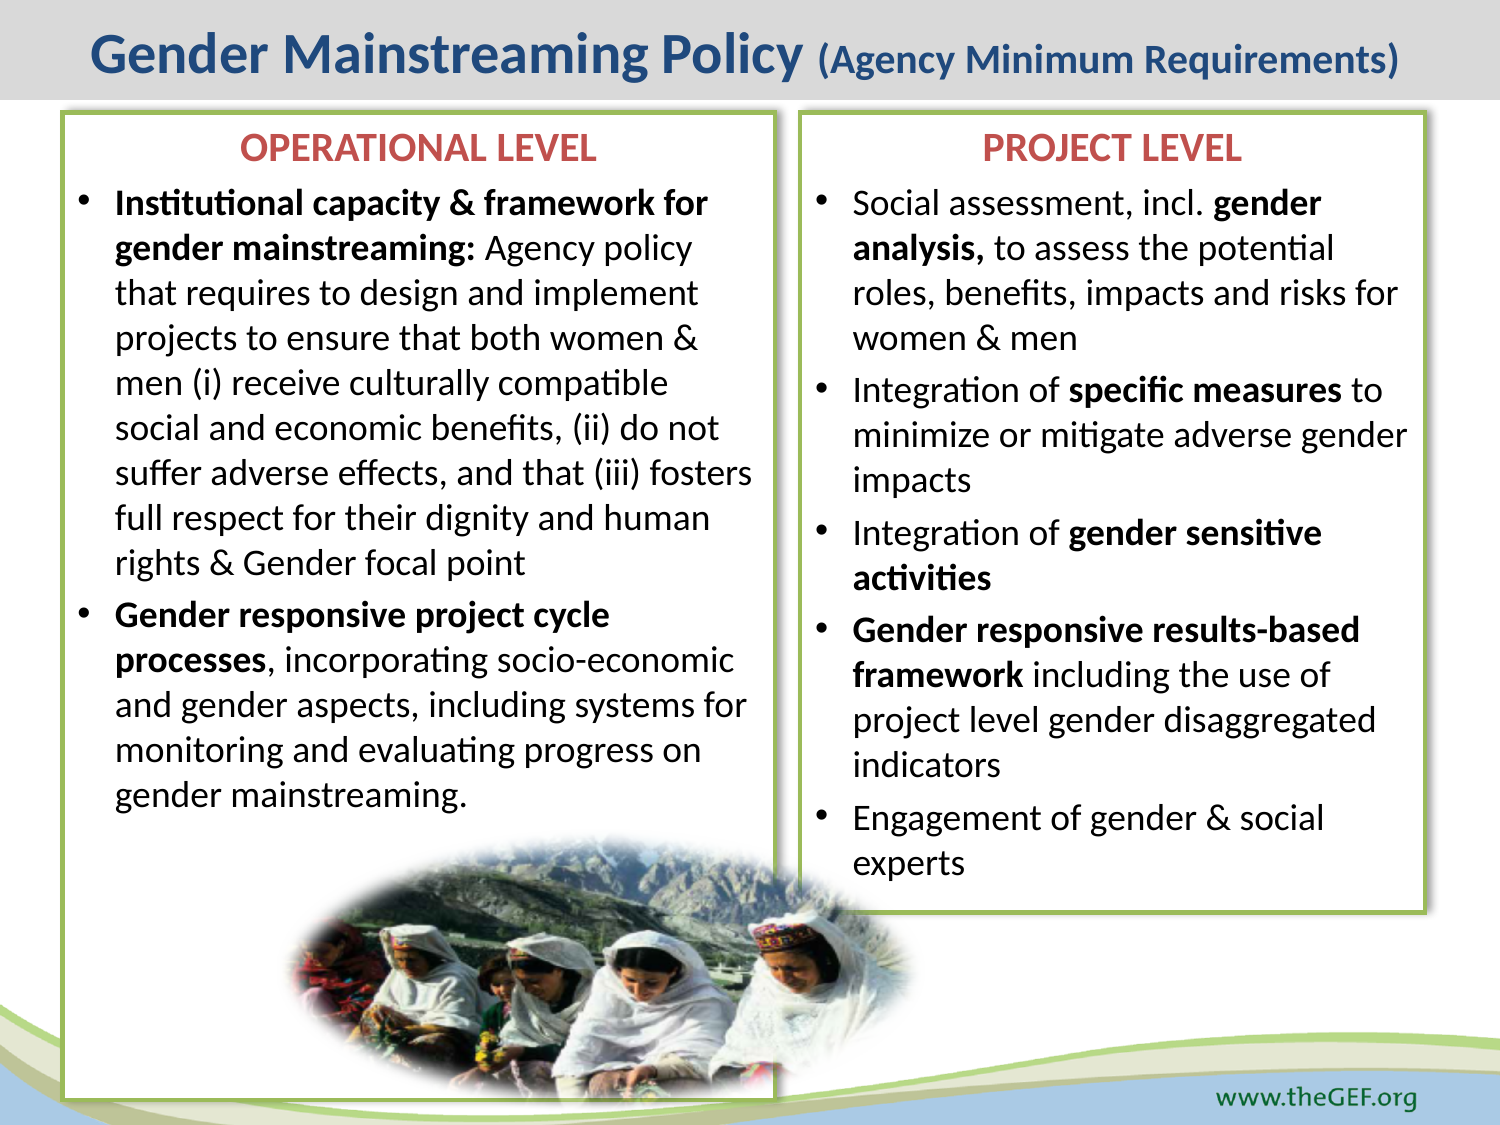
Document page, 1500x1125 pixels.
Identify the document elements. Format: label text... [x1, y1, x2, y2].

list Operational Level Institutional capacity & framework for gender mainstreaming: Agency policy that requires to design and implement projects to ensure that both women & men (i) receive culturally compatible social and economic benefits, (ii) do not suffer adverse effects, and that (iii) fosters full respect for their dignity and human rights & Gender focal point Gender responsive project cycle processes, incorporating socio-economic and gender aspects, including systems for monitoring and evaluating progress on gender mainstreaming. [60, 110, 777, 1102]
picture [0, 827, 1500, 1125]
text_box Gender Mainstreaming Policy (Agency Minimum Requirements) [0, 0, 1500, 100]
list Project Level Social assessment, incl. gender analysis, to assess the potential roles, benefits, impacts and risks for women & men Integration of specific measures to minimize or mitigate adverse gender impacts Integration of gender sensitive activities Gender responsive results-based framework including the use of project level gender disaggregated indicators Engagement of gender & social experts [798, 110, 1427, 915]
